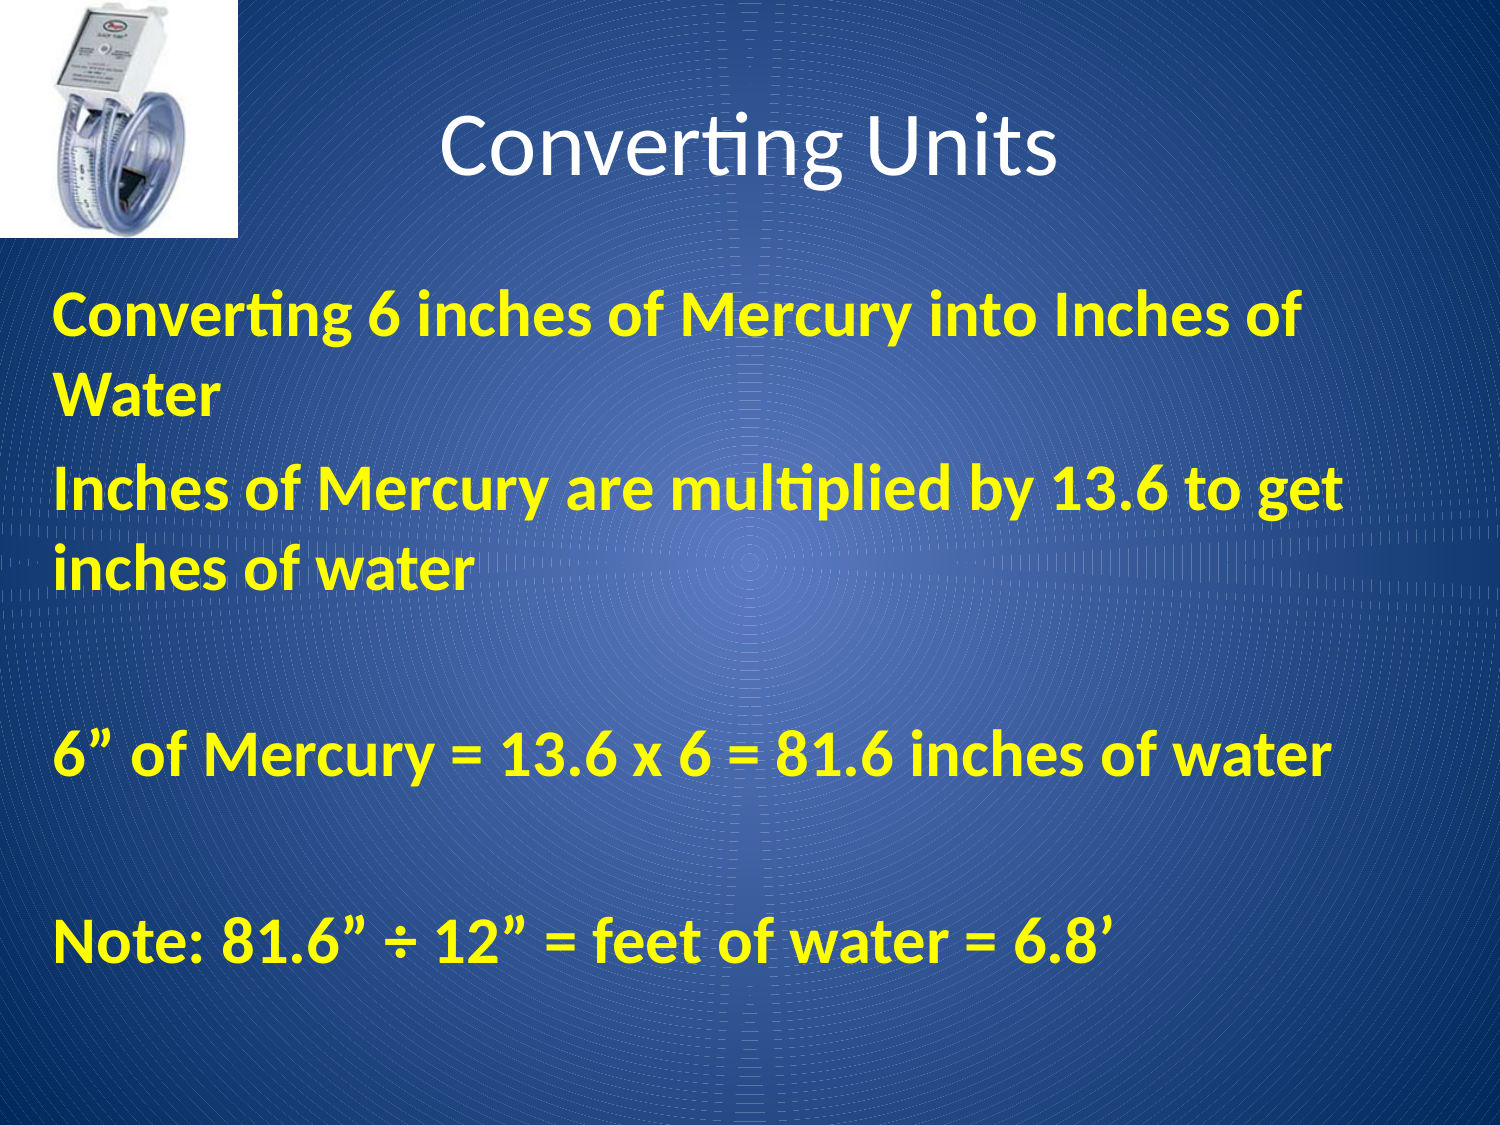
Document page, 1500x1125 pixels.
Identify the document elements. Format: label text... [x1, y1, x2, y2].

picture [0, 0, 238, 238]
title Converting Units [241, 45, 1425, 233]
list Converting 6 inches of Mercury into Inches of Water Inches of Mercury are multiplied by 13.6 to get inches of water 6” of Mercury = 13.6 x 6 = 81.6 inches of water Note: 81.6” ÷ 12” = feet of water = 6.8’ [37, 262, 1425, 1005]
